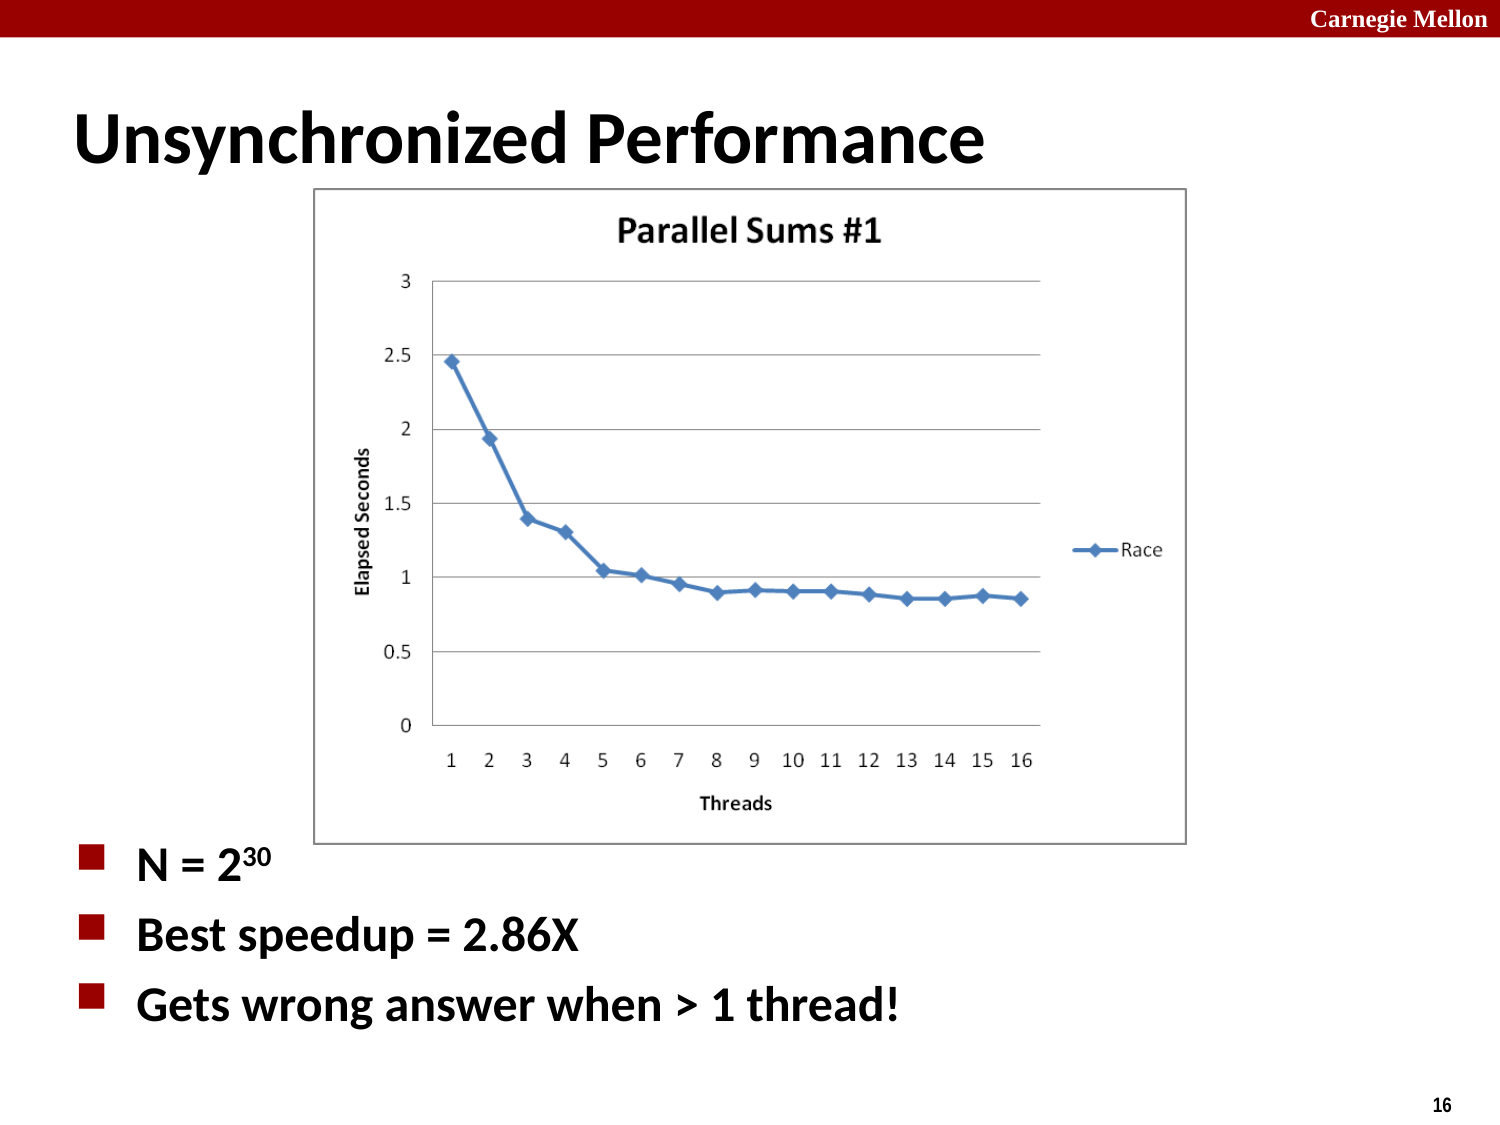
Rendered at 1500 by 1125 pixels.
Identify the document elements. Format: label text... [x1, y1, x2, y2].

picture [312, 187, 1188, 846]
title Unsynchronized Performance [58, 71, 1305, 197]
list N = 230 Best speedup = 2.86X Gets wrong answer when > 1 thread! [64, 823, 1361, 988]
